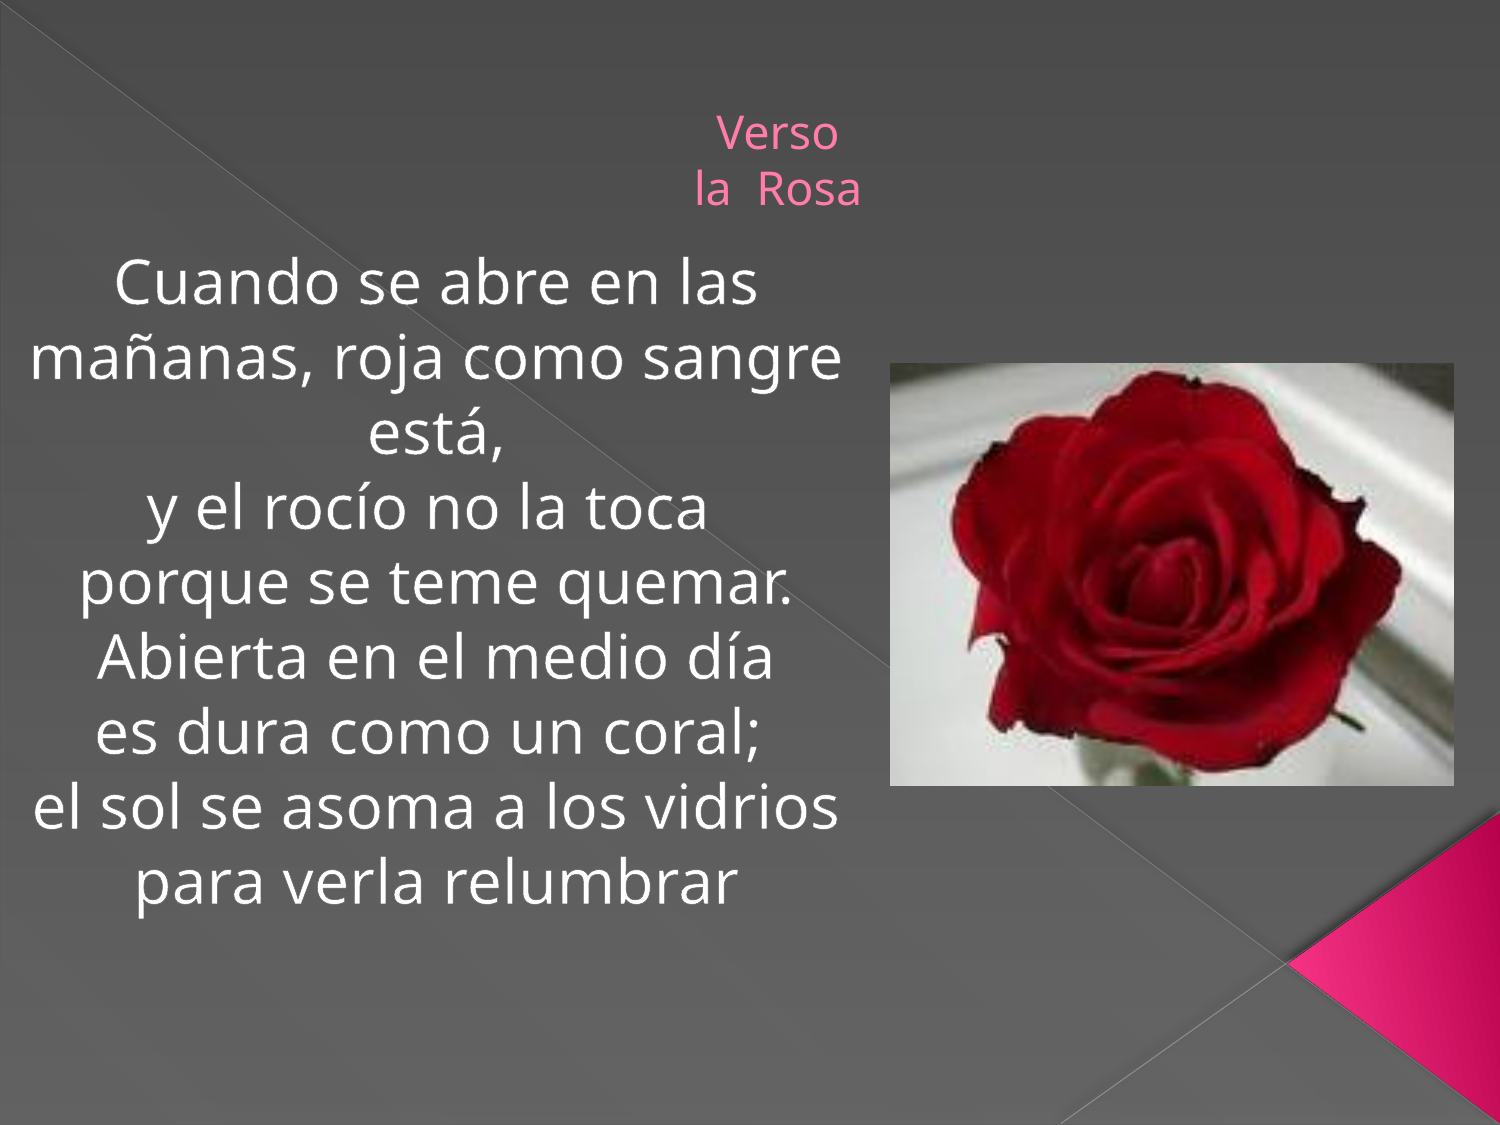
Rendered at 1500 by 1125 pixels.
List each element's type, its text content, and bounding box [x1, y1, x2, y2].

picture [890, 362, 1454, 786]
text_box [12, 0, 183, 89]
subtitle Cuando se abre en las mañanas, roja como sangre está, y el rocío no la toca porque se teme quemar. Abierta en el medio día es dura como un coral; el sol se asoma a los vidrios para verla relumbrar [0, 234, 891, 1079]
title Verso la Rosa [93, 93, 1430, 223]
